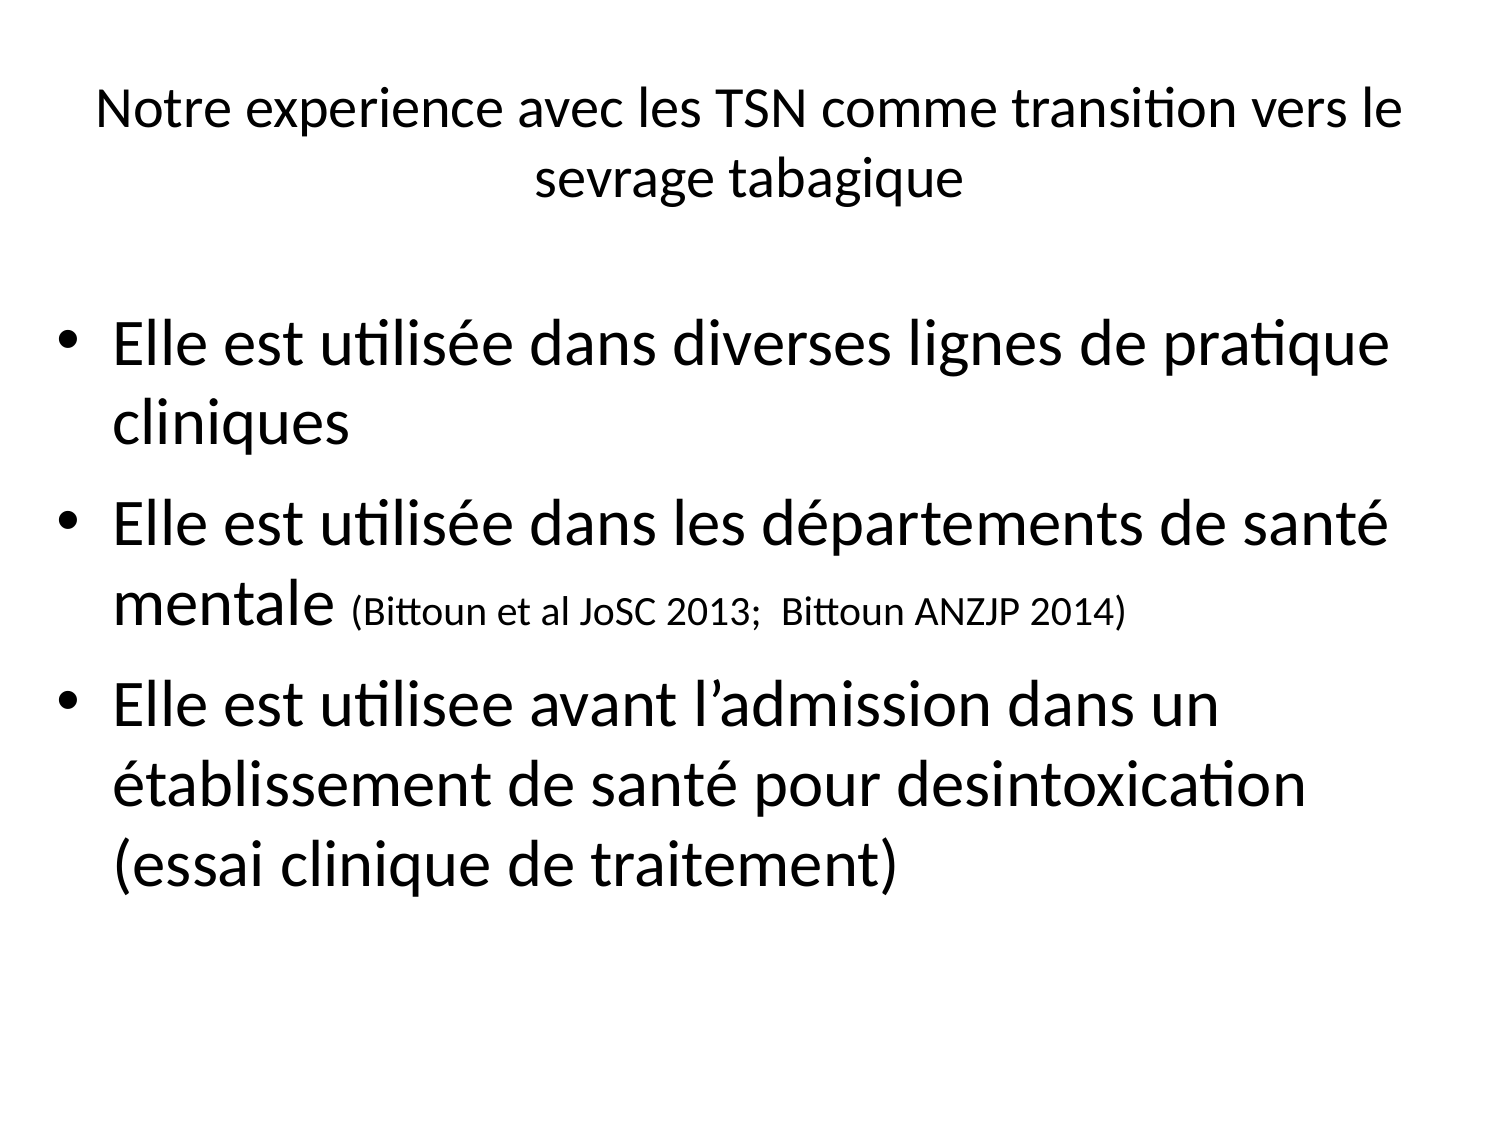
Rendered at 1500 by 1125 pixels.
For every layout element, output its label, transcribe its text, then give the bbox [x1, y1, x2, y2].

title Notre experience avec les TSN comme transition vers le sevrage tabagique [75, 45, 1425, 233]
list Elle est utilisée dans diverses lignes de pratique cliniques Elle est utilisée dans les départements de santé mentale (Bittoun et al JoSC 2013; Bittoun ANZJP 2014) Elle est utilisee avant l’admission dans un établissement de santé pour desintoxication (essai clinique de traitement) [41, 290, 1463, 1059]
